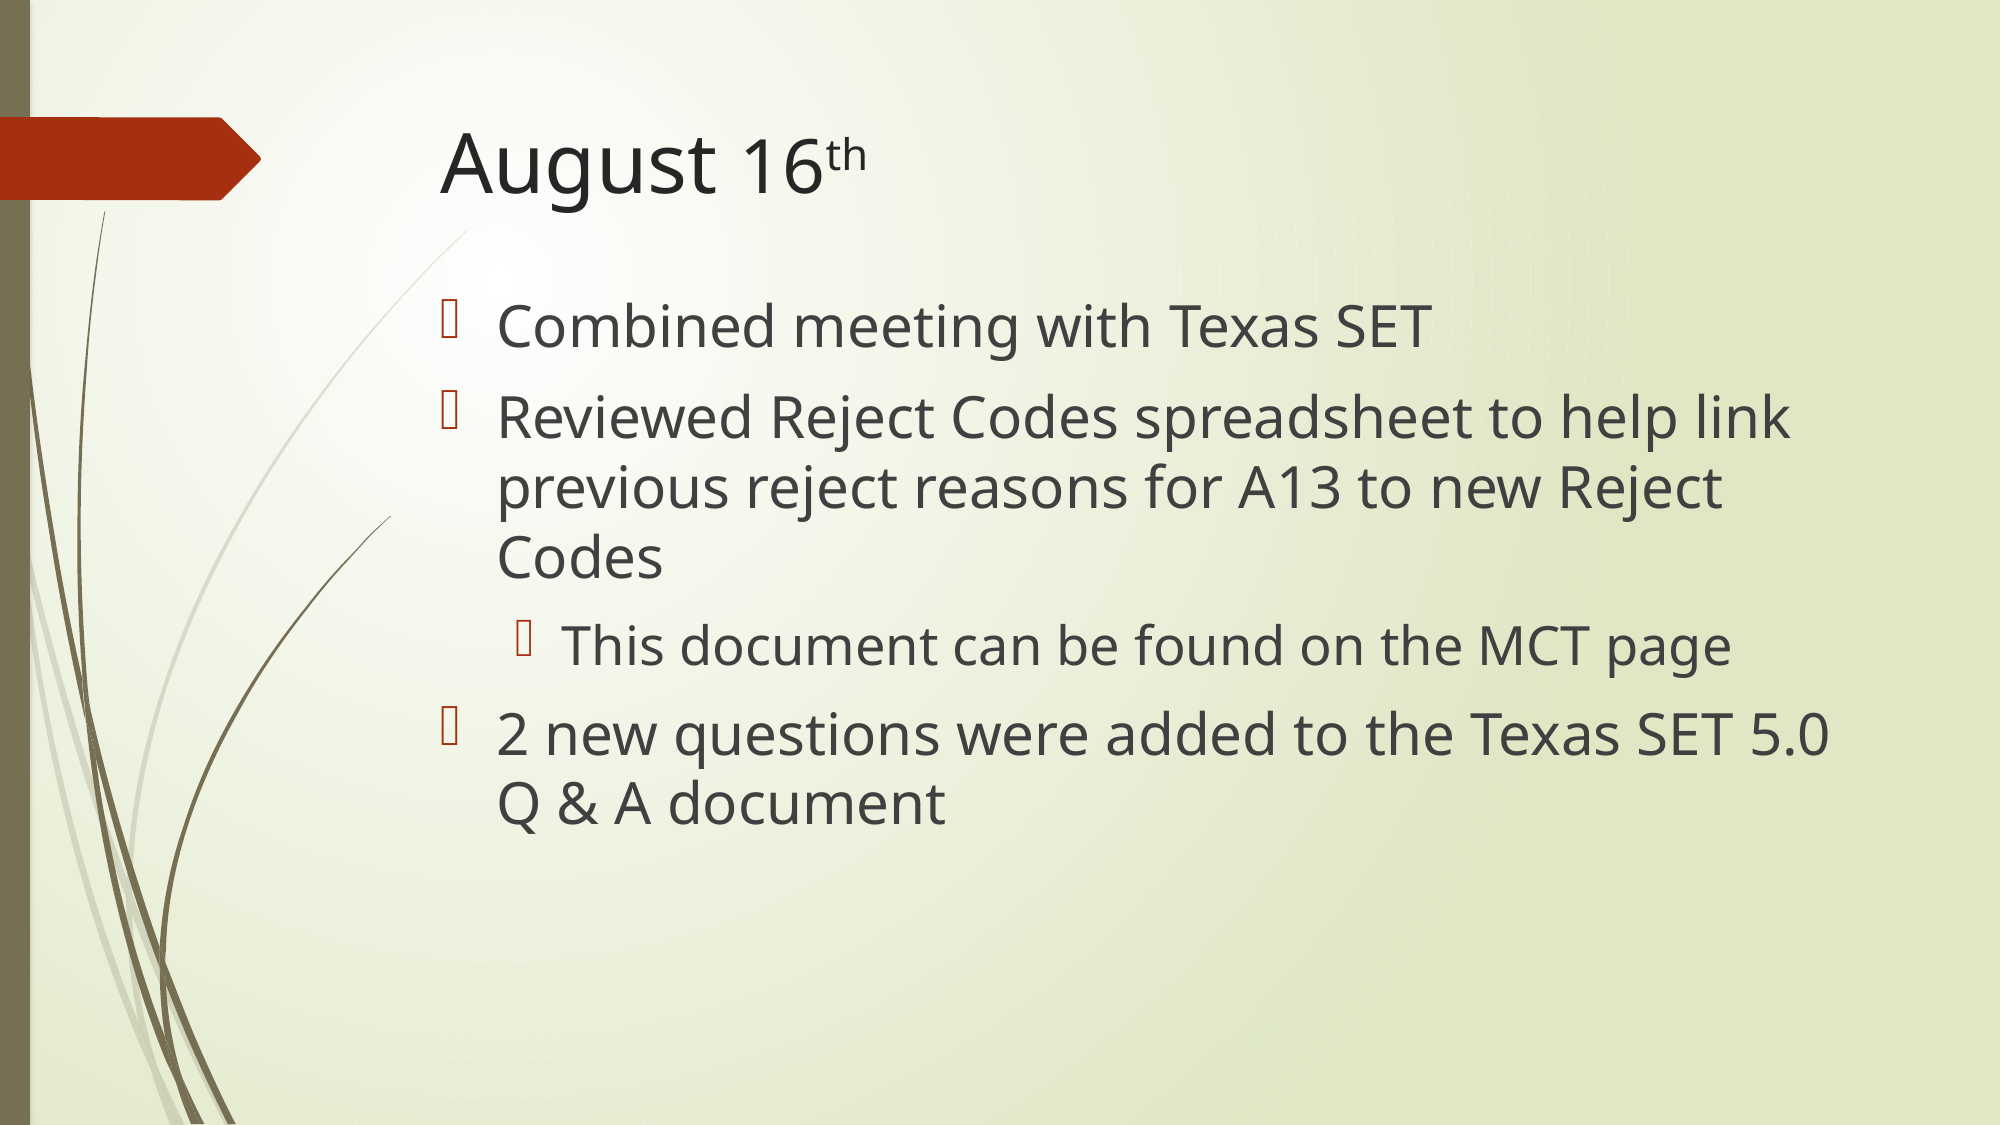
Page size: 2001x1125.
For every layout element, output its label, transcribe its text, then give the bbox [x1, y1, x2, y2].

list Combined meeting with Texas SET Reviewed Reject Codes spreadsheet to help link previous reject reasons for A13 to new Reject Codes This document can be found on the MCT page 2 new questions were added to the Texas SET 5.0 Q & A document [424, 282, 1888, 1023]
title August 16th [425, 102, 1888, 282]
